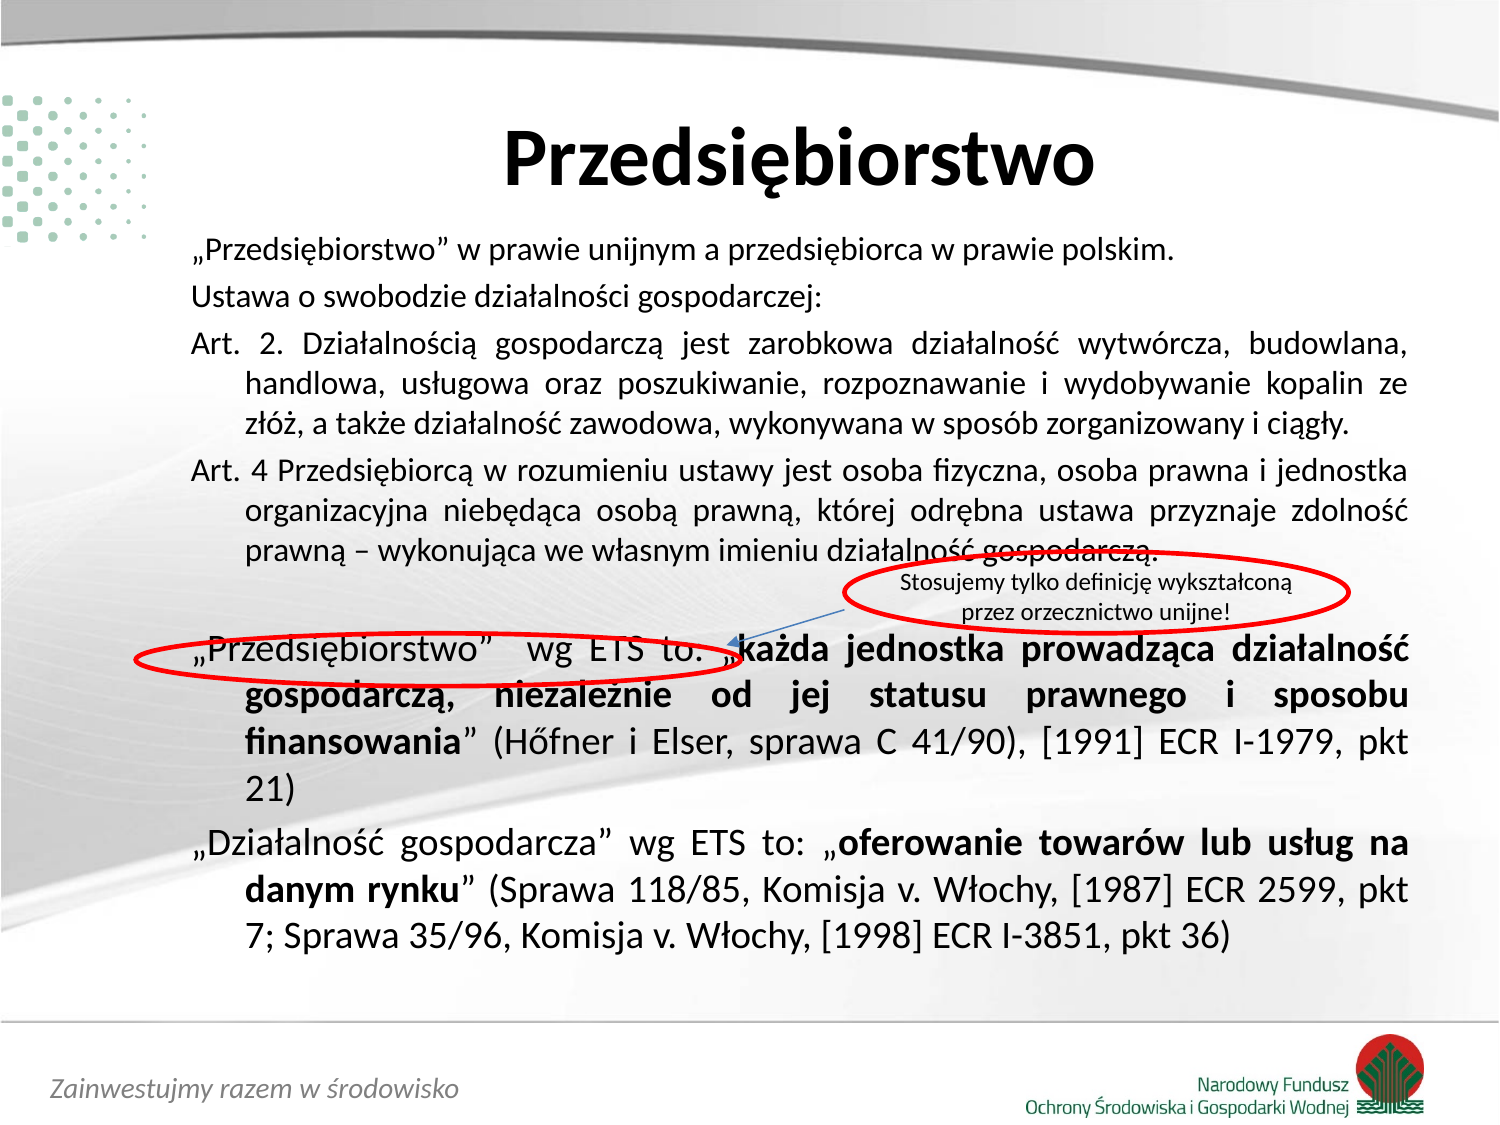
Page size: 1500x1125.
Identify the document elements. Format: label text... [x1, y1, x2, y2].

picture [1026, 1034, 1424, 1118]
text_box [968, 551, 1225, 557]
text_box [726, 609, 845, 646]
text_box [135, 633, 741, 687]
list „Przedsiębiorstwo” w prawie unijnym a przedsiębiorca w prawie polskim. Ustawa o swobodzie działalności gospodarczej: Art. 2. Działalnością gospodarczą jest zarobkowa działalność wytwórcza, budowlana, handlowa, usługowa oraz poszukiwanie, rozpoznawanie i wydobywanie kopalin ze złóż, a także działalność zawodowa, wykonywana w sposób zorganizowany i ciągły. Art. 4 Przedsiębiorcą w rozumieniu ustawy jest osoba fizyczna, osoba prawna i jednostka organizacyjna niebędąca osobą prawną, której odrębna ustawa przyznaje zdolność prawną – wykonująca we własnym imieniu działalność gospodarczą. „Przedsiębiorstwo” wg ETS to: „każda jednostka prowadząca działalność gospodarczą, niezależnie od jej statusu prawnego i sposobu finansowania” (Hőfner i Elser, sprawa C 41/90), [1991] ECR I-1979, pkt 21) „Działalność gospodarcza” wg ETS to: „oferowanie towarów lub usług na danym rynku” (Sprawa 118/85, Komisja v. Włochy, [1987] ECR 2599, pkt 7; Sprawa 35/96, Komisja v. Włochy, [1998] ECR I-3851, pkt 36) [175, 219, 1425, 965]
text_box [844, 575, 866, 609]
title Przedsiębiorstwo [175, 58, 1425, 219]
text_box [1327, 575, 1349, 609]
text_box Stosujemy tylko definicję wykształconą przez orzecznictwo unijne! [866, 557, 1327, 633]
picture [0, 0, 1499, 1023]
